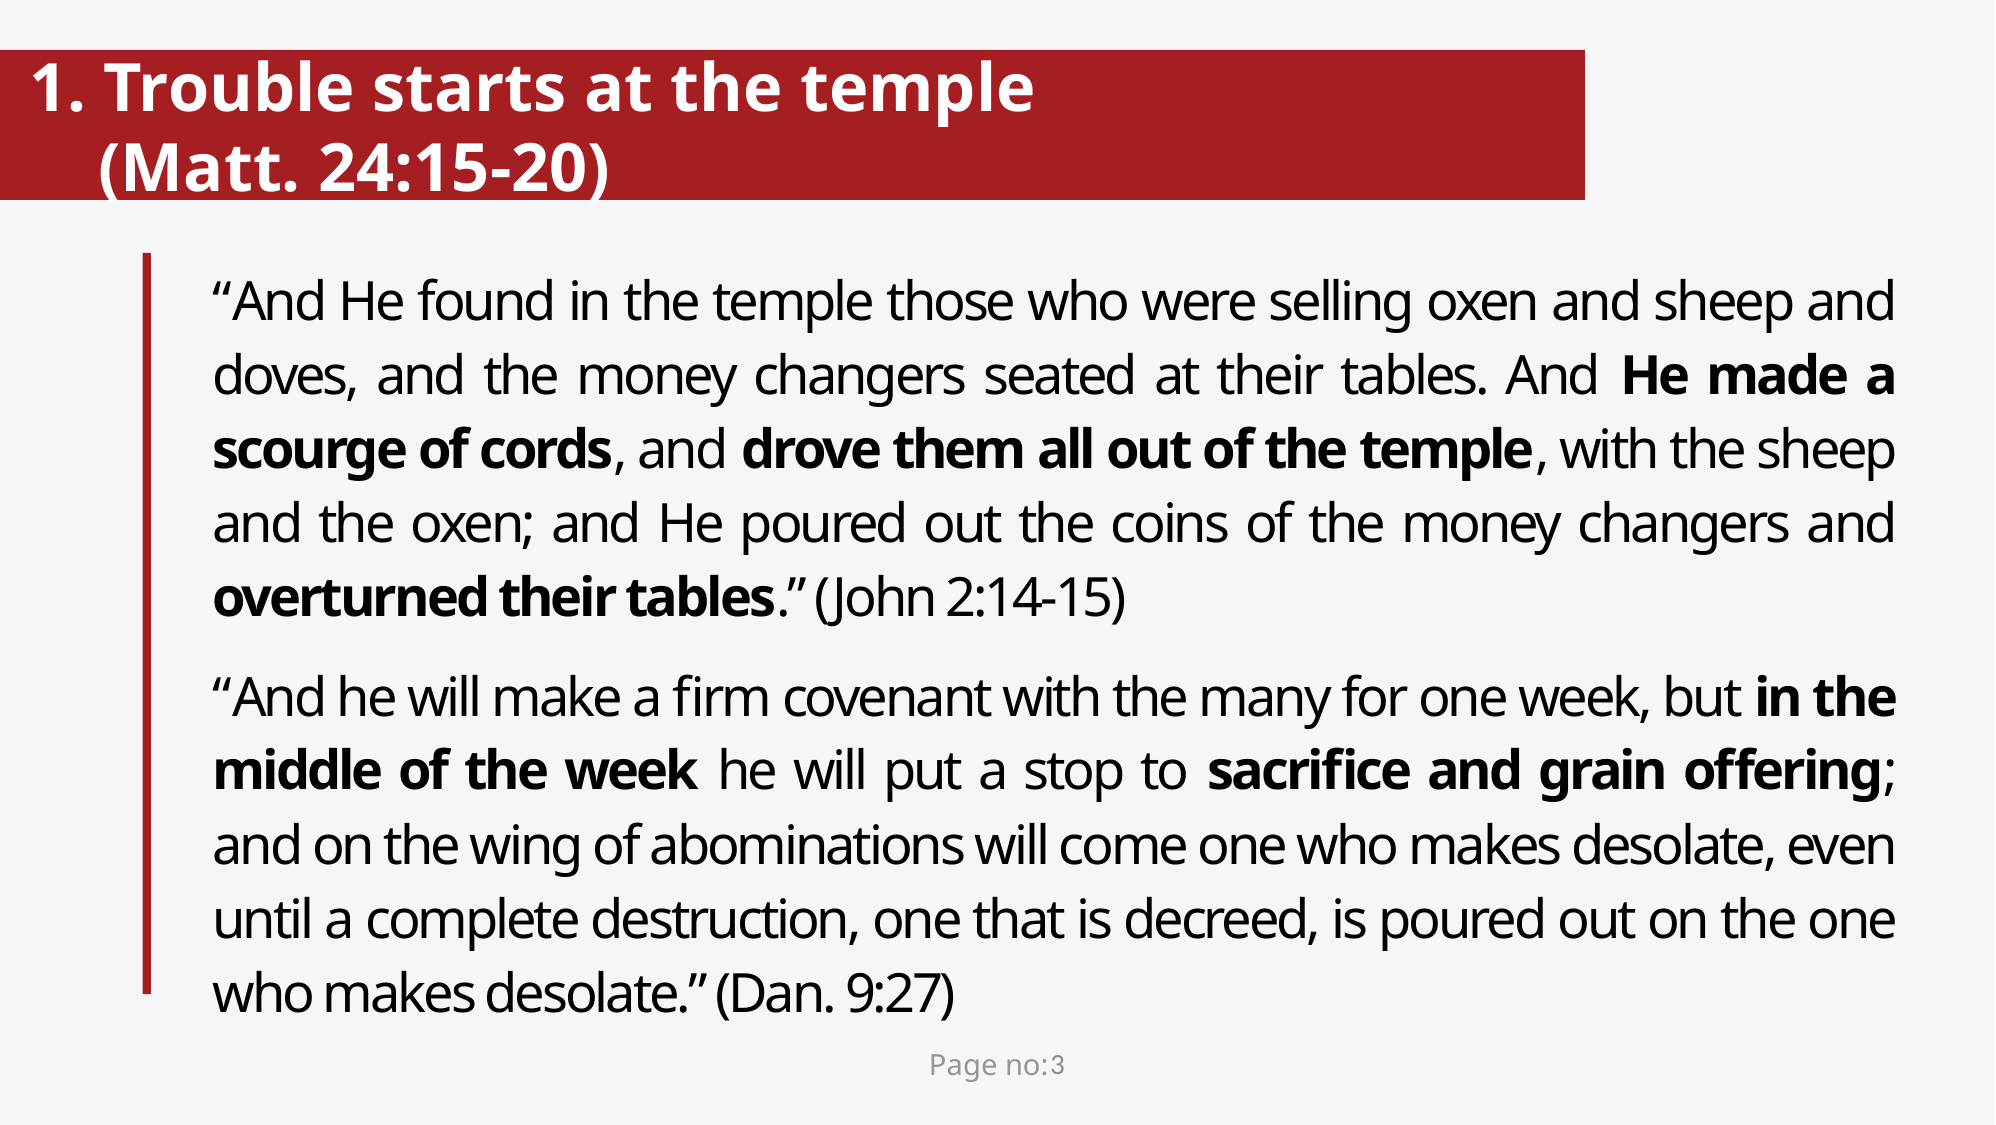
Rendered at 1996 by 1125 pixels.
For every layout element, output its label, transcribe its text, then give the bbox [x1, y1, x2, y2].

subtitle “And He found in the temple those who were selling oxen and sheep and doves, and the money changers seated at their tables. And He made a scourge of cords, and drove them all out of the temple, with the sheep and the oxen; and He poured out the coins of the money changers and overturned their tables.” (John 2:14-15) “And he will make a firm covenant with the many for one week, but in the middle of the week he will put a stop to sacrifice and grain offering; and on the wing of abominations will come one who makes desolate, even until a complete destruction, one that is decreed, is poured out on the one who makes desolate.” (Dan. 9:27) [197, 249, 1910, 1000]
title 1. Trouble starts at the temple (Matt. 24:15-20) [14, 62, 1810, 188]
